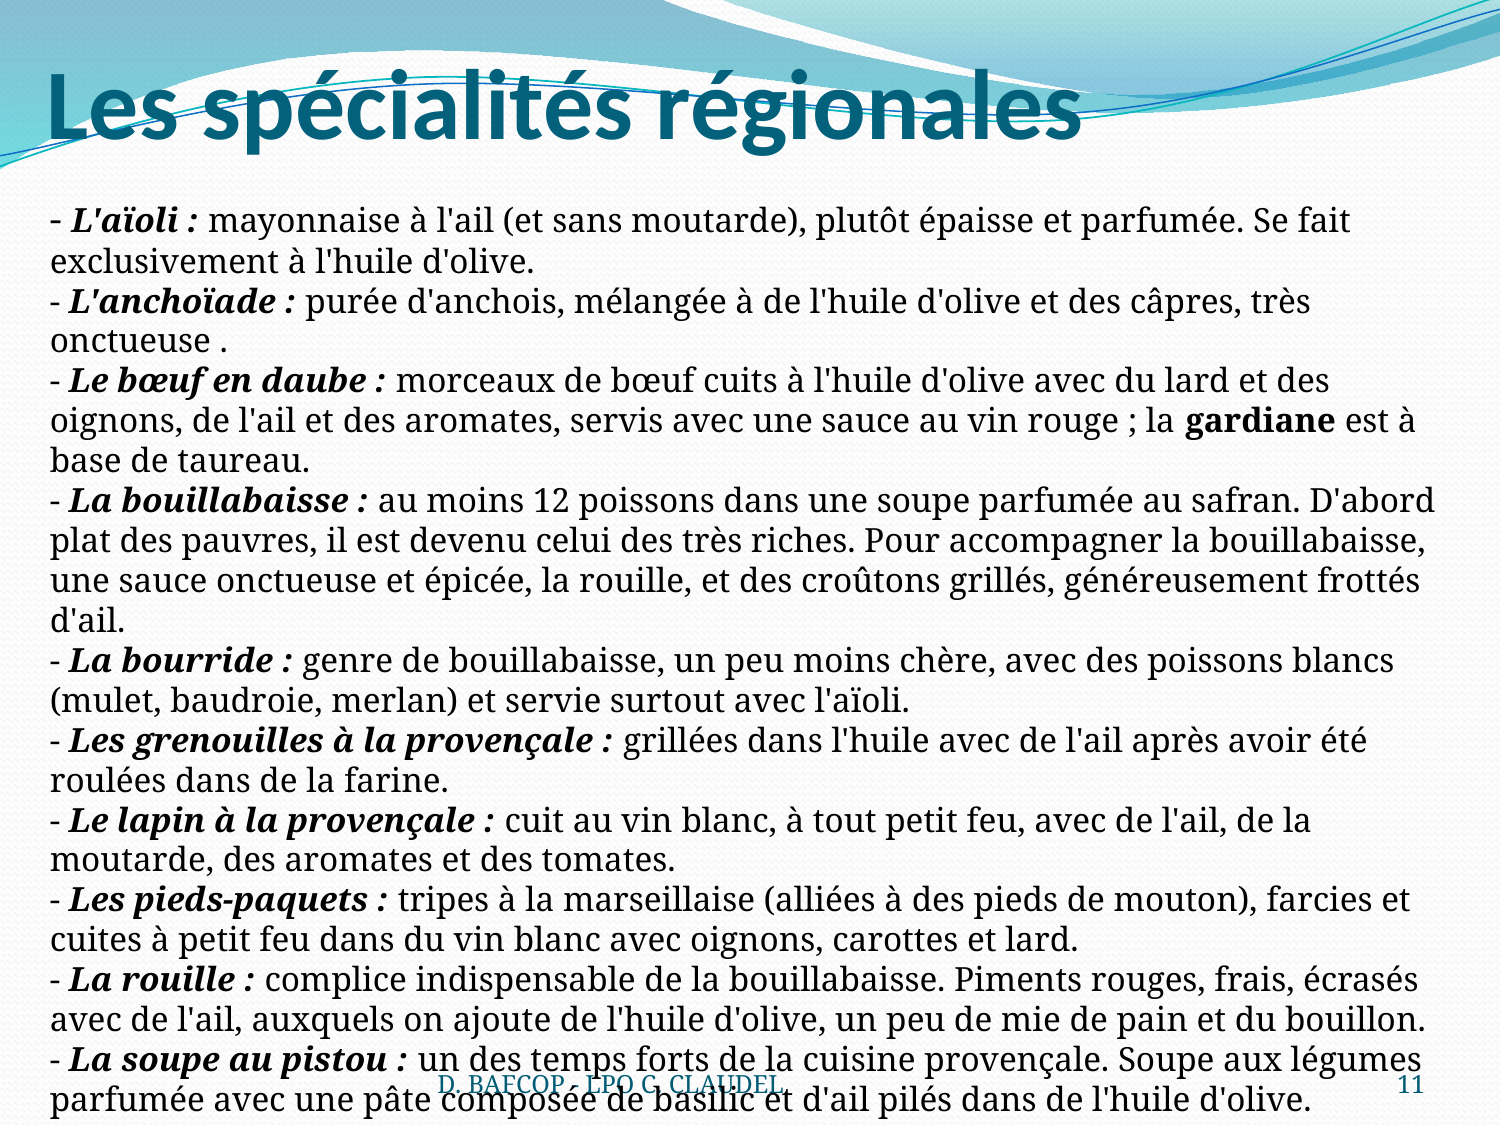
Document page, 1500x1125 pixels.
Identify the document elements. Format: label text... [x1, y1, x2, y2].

text_box - L'aïoli : mayonnaise à l'ail (et sans moutarde), plutôt épaisse et parfumée. Se fait exclusivement à l'huile d'olive. - L'anchoïade : purée d'anchois, mélangée à de l'huile d'olive et des câpres, très onctueuse . - Le bœuf en daube : morceaux de bœuf cuits à l'huile d'olive avec du lard et des oignons, de l'ail et des aromates, servis avec une sauce au vin rouge ; la gardiane est à base de taureau. - La bouillabaisse : au moins 12 poissons dans une soupe parfumée au safran. D'abord plat des pauvres, il est devenu celui des très riches. Pour accompagner la bouillabaisse, une sauce onctueuse et épicée, la rouille, et des croûtons grillés, généreusement frottés d'ail. - La bourride : genre de bouillabaisse, un peu moins chère, avec des poissons blancs (mulet, baudroie, merlan) et servie surtout avec l'aïoli. - Les grenouilles à la provençale : grillées dans l'huile avec de l'ail après avoir été roulées dans de la farine. - Le lapin à la provençale : cuit au vin blanc, à tout petit feu, avec de l'ail, de la moutarde, des aromates et des tomates. - Les pieds-paquets : tripes à la marseillaise (alliées à des pieds de mouton), farcies et cuites à petit feu dans du vin blanc avec oignons, carottes et lard. - La rouille : complice indispensable de la bouillabaisse. Piments rouges, frais, écrasés avec de l'ail, auxquels on ajoute de l'huile d'olive, un peu de mie de pain et du bouillon. - La soupe au pistou : un des temps forts de la cuisine provençale. Soupe aux légumes parfumée avec une pâte composée de basilic et d'ail pilés dans de l'huile d'olive. - La tapenade : purée d'olives noires et de câpres mélangée à l'huile d'olive. [35, 187, 1477, 1125]
title Les spécialités régionales [46, 35, 1447, 160]
